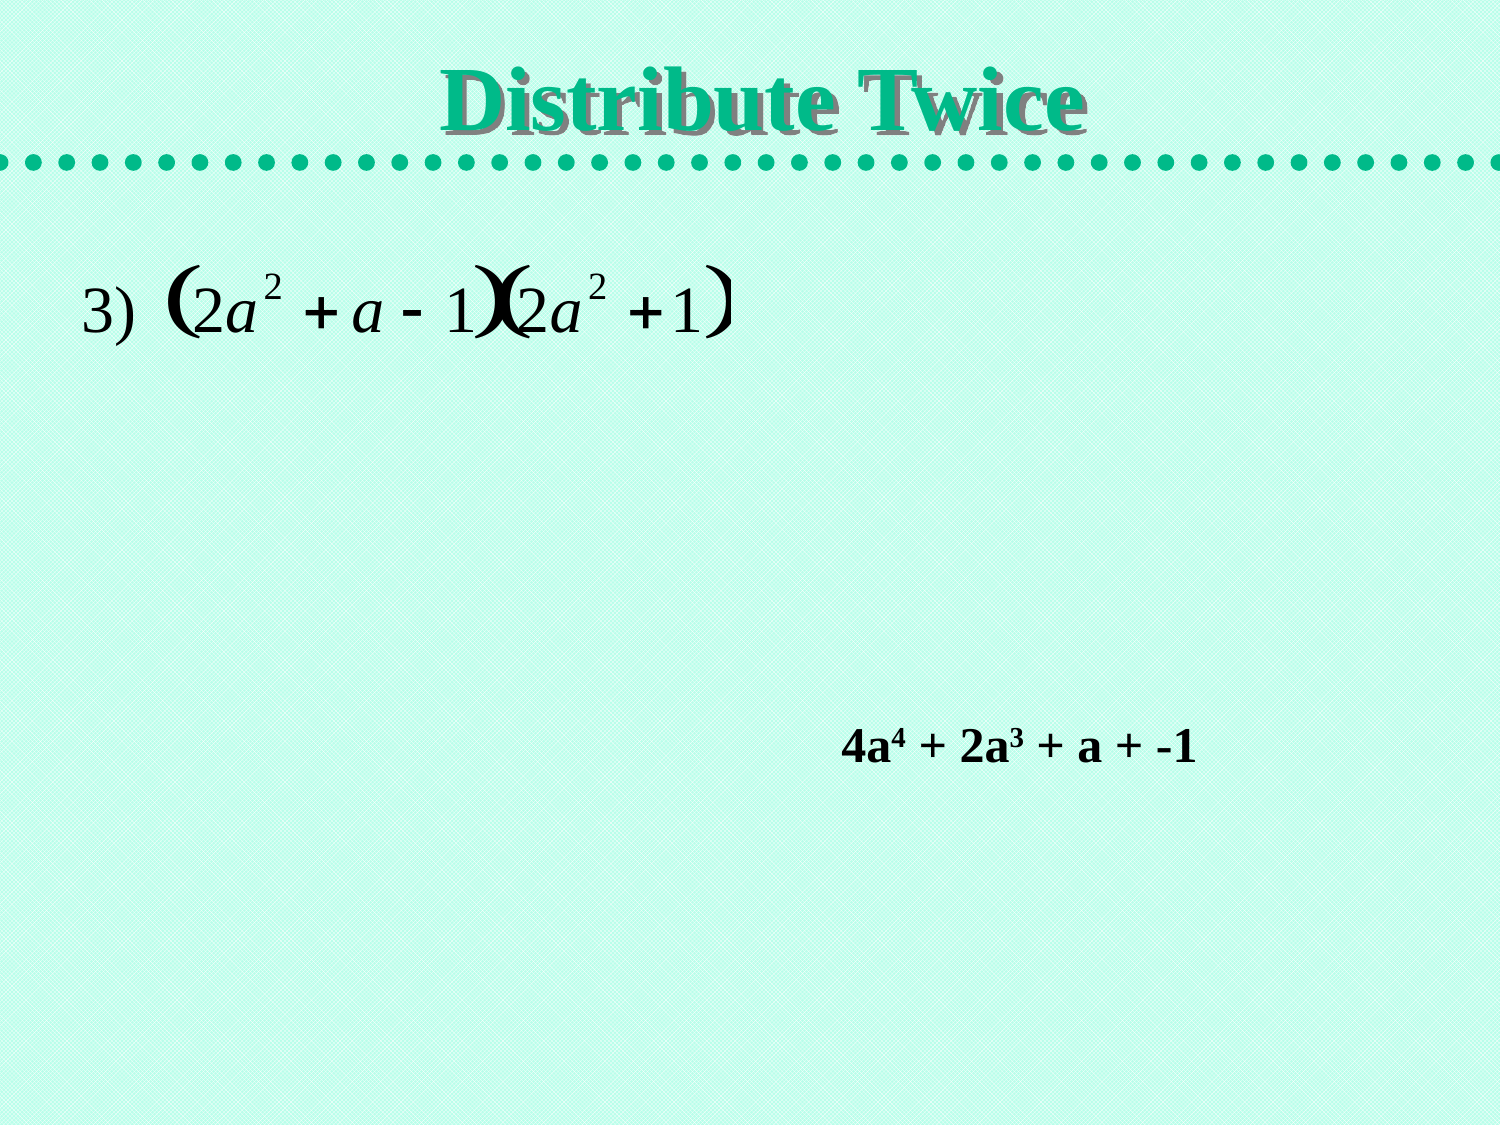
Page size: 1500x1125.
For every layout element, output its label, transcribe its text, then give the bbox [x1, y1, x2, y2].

title Distribute Twice [125, 0, 1400, 188]
text_box 4a4 + 2a3 + a + -1 [575, 704, 1213, 780]
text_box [76, 260, 732, 366]
